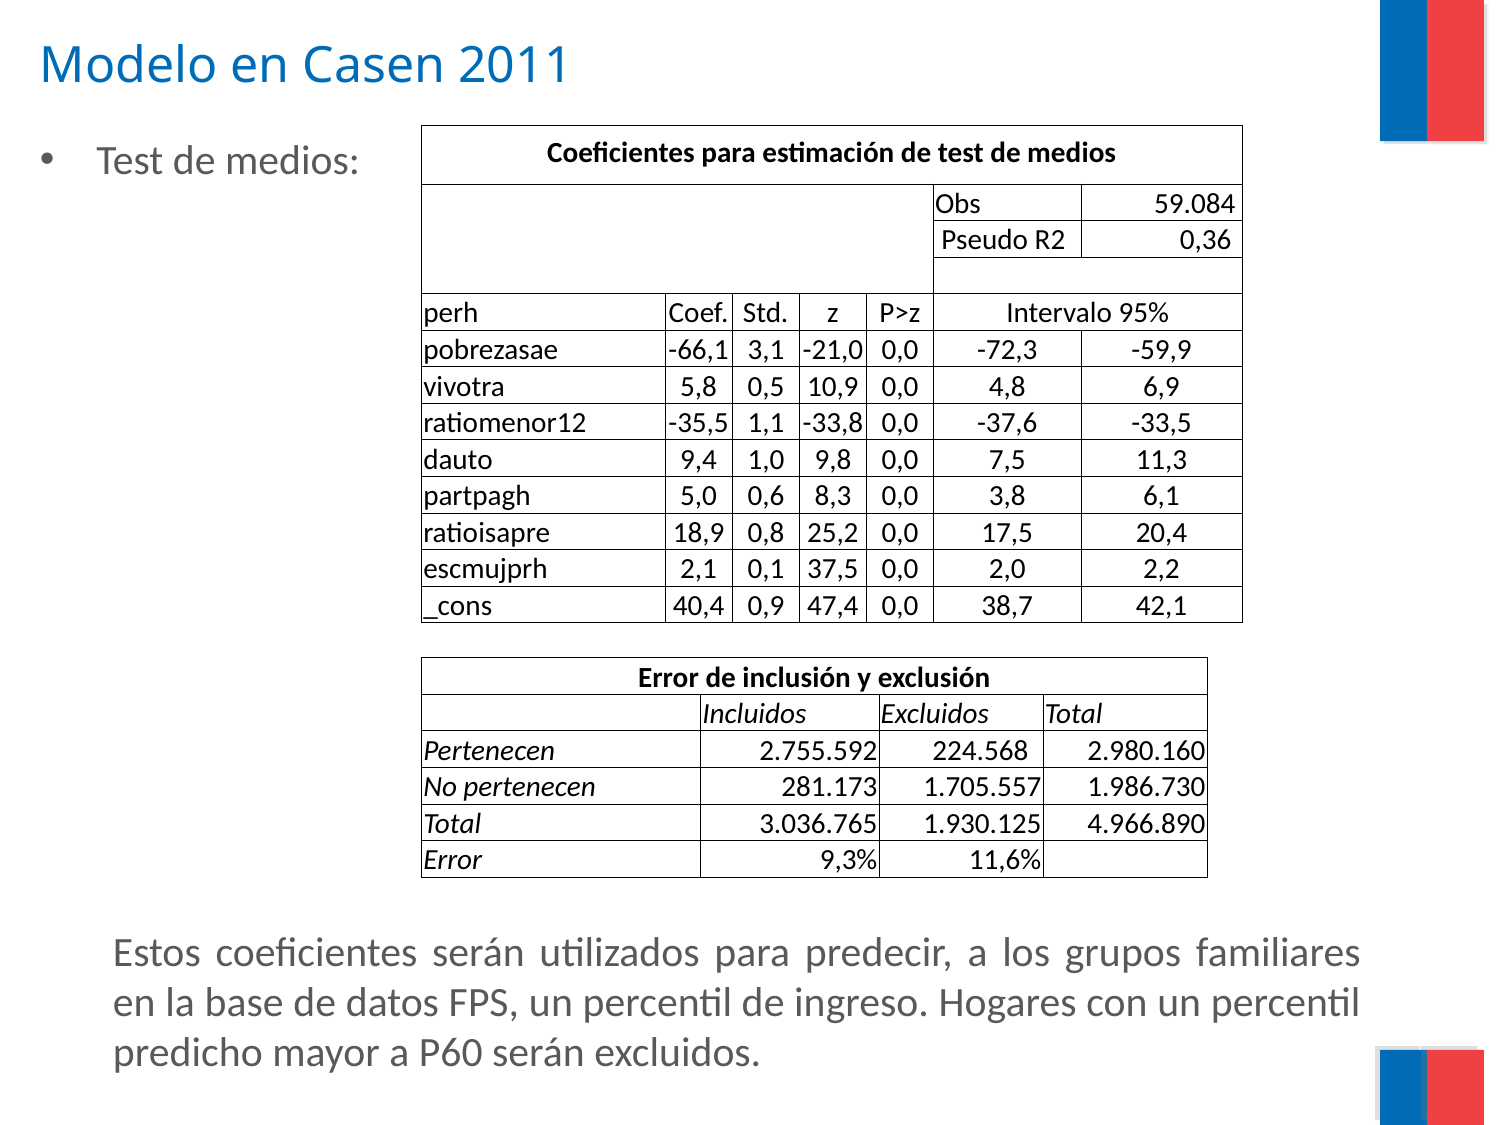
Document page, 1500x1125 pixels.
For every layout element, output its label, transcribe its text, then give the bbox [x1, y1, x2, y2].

table_cell _cons [422, 587, 665, 622]
table_cell 0,0 [867, 550, 933, 586]
table_cell [422, 695, 700, 730]
table_cell [934, 258, 1242, 293]
table_cell 2,2 [1082, 550, 1242, 586]
table_cell -33,8 [800, 404, 866, 439]
table_cell 5,8 [666, 367, 732, 403]
table_cell Std. [733, 294, 799, 330]
table_cell -66,1 [666, 331, 732, 366]
table_cell z [800, 294, 866, 330]
table_cell Error [422, 841, 700, 877]
table_cell escmujprh [422, 550, 665, 586]
table_cell Total [422, 805, 700, 840]
table_cell 18,9 [666, 514, 732, 549]
table_cell [1044, 841, 1207, 877]
table_cell 10,9 [800, 367, 866, 403]
table_cell 6,9 [1082, 367, 1242, 403]
table_cell No pertenecen [422, 768, 700, 804]
table_cell 1,0 [733, 440, 799, 476]
table_cell 1.986.730 [1044, 768, 1207, 804]
table_cell 20,4 [1082, 514, 1242, 549]
table_cell Intervalo 95% [934, 294, 1242, 330]
list Test de medios: [24, 125, 1367, 869]
table_cell 37,5 [800, 550, 866, 586]
table_header Coeficientes para estimación de test de medios [422, 126, 1242, 184]
table_cell 9,8 [800, 440, 866, 476]
table_cell 9,4 [666, 440, 732, 476]
table_cell 224.568 [880, 731, 1043, 767]
table_cell 1.705.557 [880, 768, 1043, 804]
table_cell 9,3% [701, 841, 879, 877]
title Modelo en Casen 2011 [24, 24, 1365, 125]
table_cell 6,1 [1082, 477, 1242, 513]
table_cell -33,5 [1082, 404, 1242, 439]
table_cell 3.036.765 [701, 805, 879, 840]
table_cell 40,4 [666, 587, 732, 622]
table_cell 0,9 [733, 587, 799, 622]
table_cell Obs [934, 185, 1081, 220]
table_cell 0,0 [867, 587, 933, 622]
table_cell Pertenecen [422, 731, 700, 767]
table_cell 0,1 [733, 550, 799, 586]
table_cell Excluidos [880, 695, 1043, 730]
table_cell 25,2 [800, 514, 866, 549]
table_cell 0,0 [867, 514, 933, 549]
table_cell 4,8 [934, 367, 1081, 403]
table_cell 0,0 [867, 477, 933, 513]
table_cell [422, 185, 933, 293]
table_cell 0,6 [733, 477, 799, 513]
table_cell Total [1044, 695, 1207, 730]
table_cell 0,0 [867, 404, 933, 439]
table_cell 0,8 [733, 514, 799, 549]
table_cell -37,6 [934, 404, 1081, 439]
table_cell -21,0 [800, 331, 866, 366]
text_box Estos coeficientes serán utilizados para predecir, a los grupos familiares en la base de datos FPS, un percentil de ingreso. Hogares con un percentil predicho mayor a P60 serán excluidos. [98, 916, 1376, 1082]
table_cell ratiomenor12 [422, 404, 665, 439]
table_cell 2,0 [934, 550, 1081, 586]
table_cell 42,1 [1082, 587, 1242, 622]
table_cell -59,9 [1082, 331, 1242, 366]
table_cell Pseudo R2 [934, 221, 1081, 257]
table_cell 11,6% [880, 841, 1043, 877]
table_cell 7,5 [934, 440, 1081, 476]
table_cell -72,3 [934, 331, 1081, 366]
table_cell 3,8 [934, 477, 1081, 513]
table_cell Incluidos [701, 695, 879, 730]
table_cell ratioisapre [422, 514, 665, 549]
table_cell 0,36 [1082, 221, 1242, 257]
table_cell 38,7 [934, 587, 1081, 622]
table_cell 2,1 [666, 550, 732, 586]
table_cell partpagh [422, 477, 665, 513]
table_cell 0,0 [867, 440, 933, 476]
table_cell 4.966.890 [1044, 805, 1207, 840]
table_cell 1,1 [733, 404, 799, 439]
table_cell 8,3 [800, 477, 866, 513]
table_cell pobrezasae [422, 331, 665, 366]
table_cell 17,5 [934, 514, 1081, 549]
table_header Error de inclusión y exclusión [422, 658, 1207, 694]
table_cell 0,0 [867, 331, 933, 366]
table_cell 47,4 [800, 587, 866, 622]
table_cell 0,0 [867, 367, 933, 403]
table_cell 5,0 [666, 477, 732, 513]
table_cell 281.173 [701, 768, 879, 804]
table_cell Coef. [666, 294, 732, 330]
table_cell 3,1 [733, 331, 799, 366]
table_cell 2.755.592 [701, 731, 879, 767]
table_cell dauto [422, 440, 665, 476]
table_cell 59.084 [1082, 185, 1242, 220]
table_cell 0,5 [733, 367, 799, 403]
table_cell 2.980.160 [1044, 731, 1207, 767]
table_cell vivotra [422, 367, 665, 403]
table_cell 11,3 [1082, 440, 1242, 476]
table_cell -35,5 [666, 404, 732, 439]
table_cell P>z [867, 294, 933, 330]
table_cell 1.930.125 [880, 805, 1043, 840]
table_cell perh [422, 294, 665, 330]
